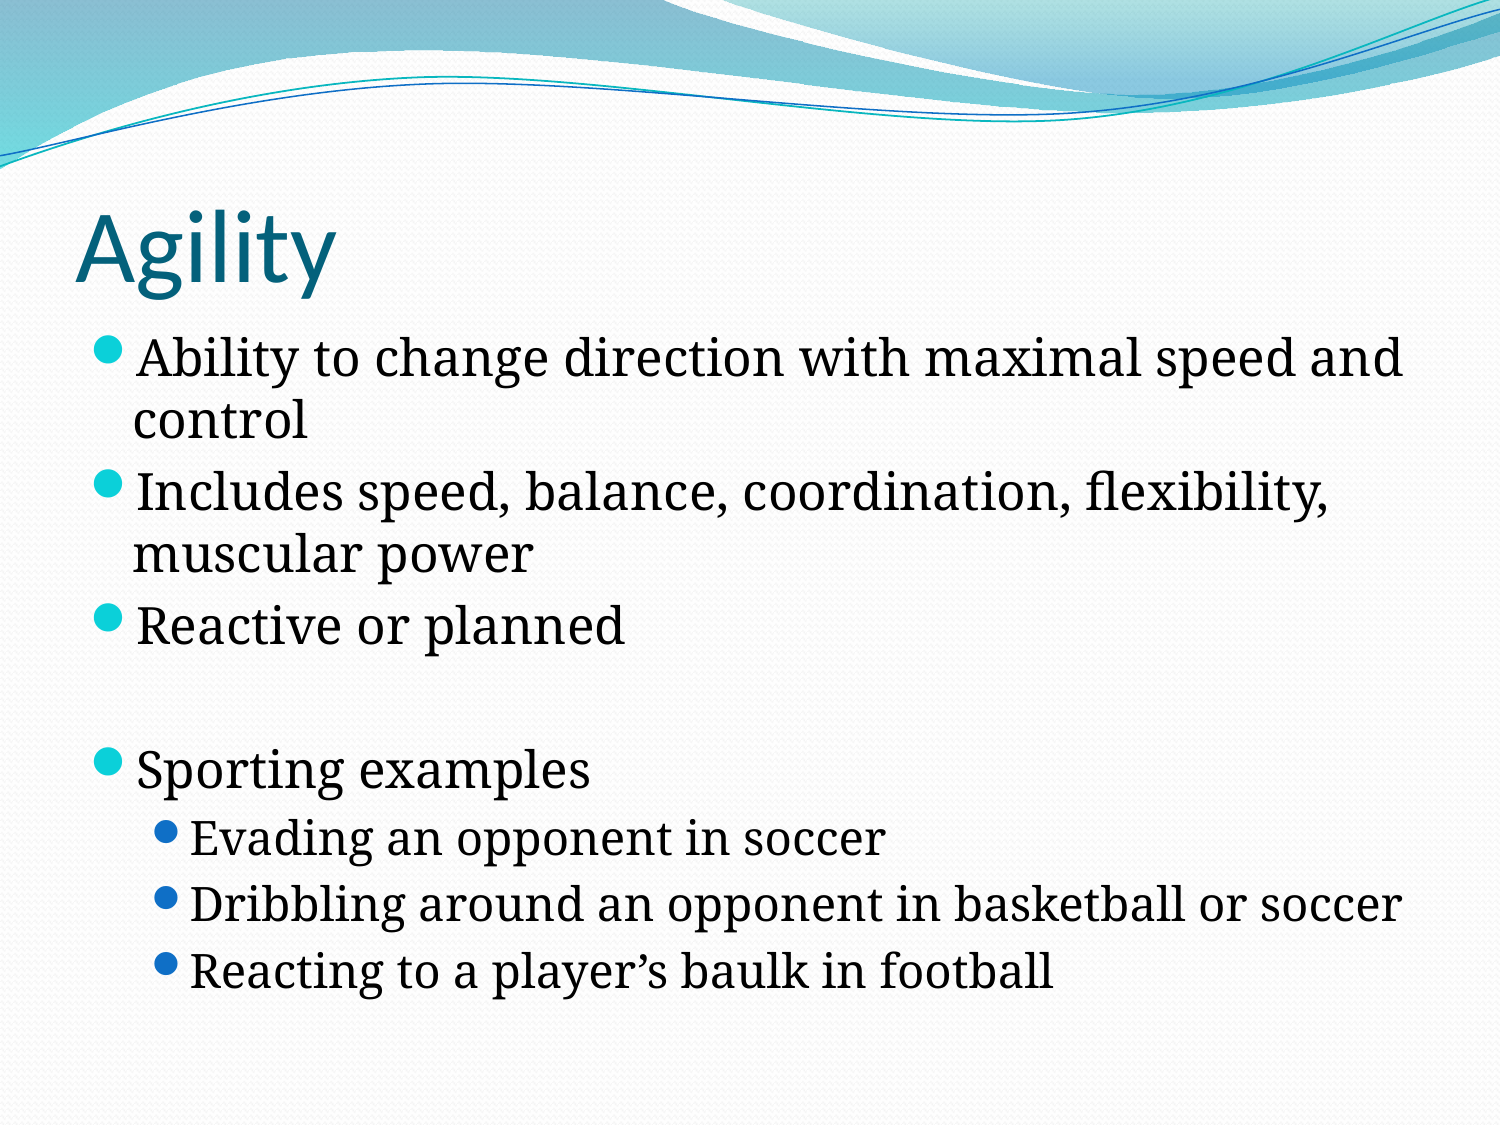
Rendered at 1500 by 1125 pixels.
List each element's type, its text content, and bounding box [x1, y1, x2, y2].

list Ability to change direction with maximal speed and control Includes speed, balance, coordination, flexibility, muscular power Reactive or planned Sporting examples Evading an opponent in soccer Dribbling around an opponent in basketball or soccer Reacting to a player’s baulk in football [75, 317, 1425, 1038]
title Agility [75, 115, 1425, 303]
